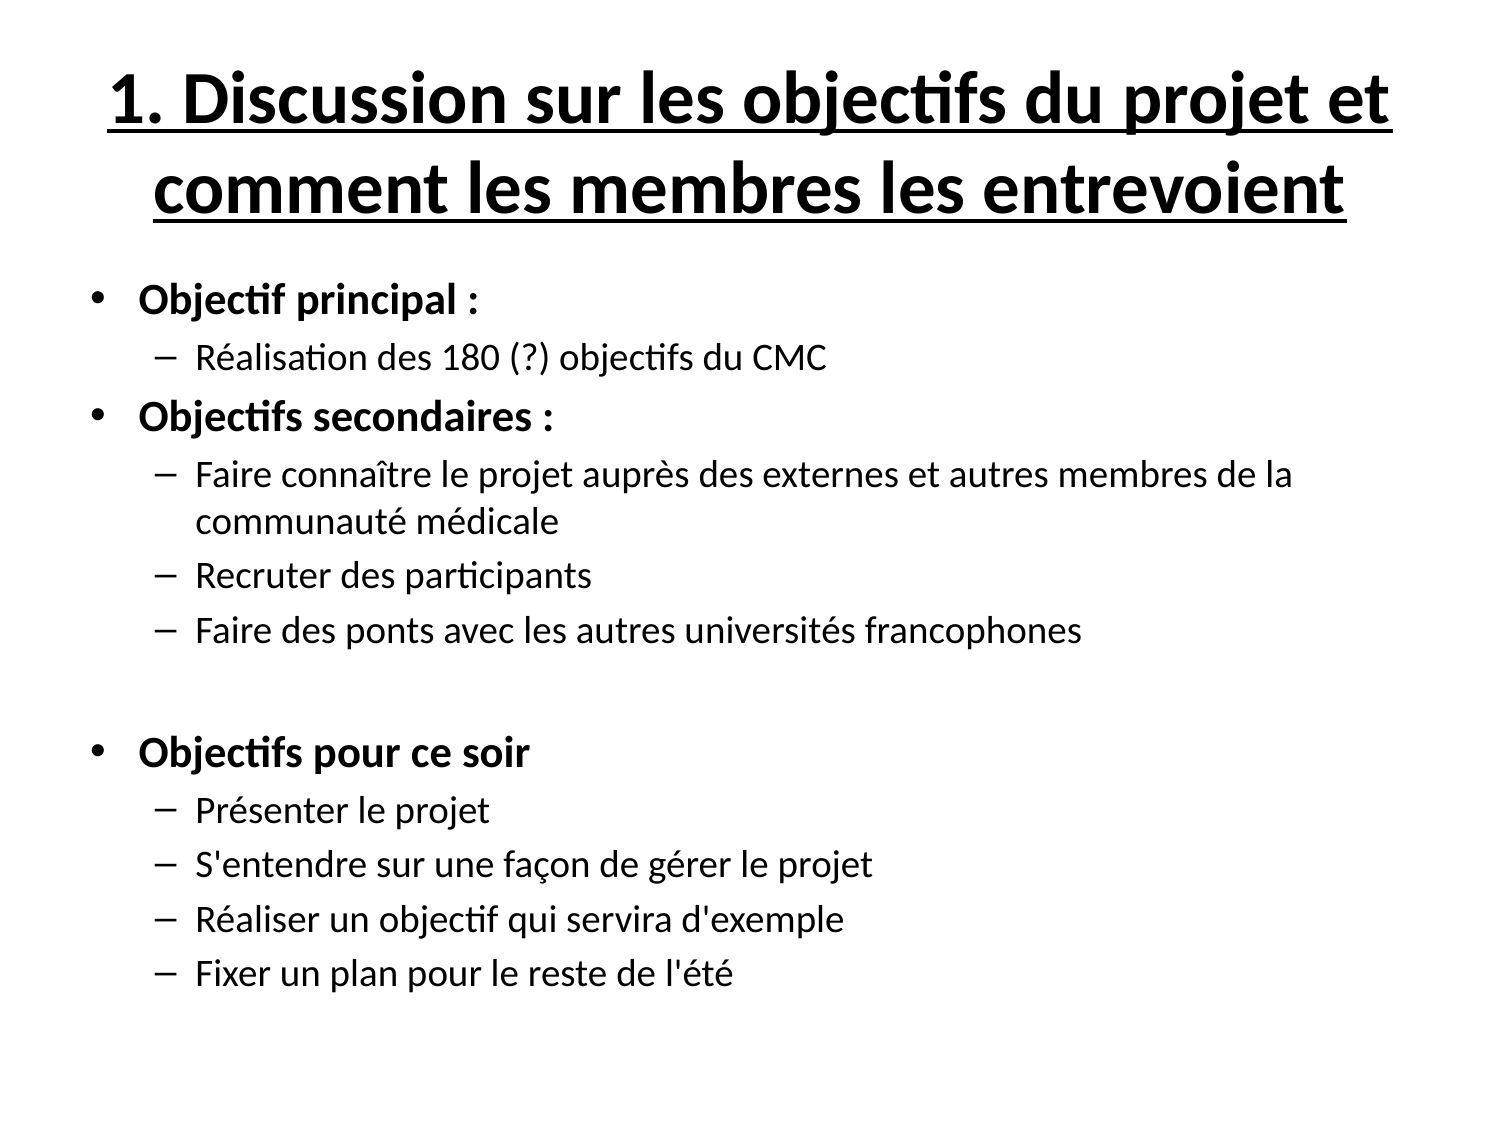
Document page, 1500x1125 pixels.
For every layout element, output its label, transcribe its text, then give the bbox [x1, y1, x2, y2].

title 1. Discussion sur les objectifs du projet et comment les membres les entrevoient [75, 45, 1425, 233]
list Objectif principal : Réalisation des 180 (?) objectifs du CMC Objectifs secondaires : Faire connaître le projet auprès des externes et autres membres de la communauté médicale Recruter des participants Faire des ponts avec les autres universités francophones Objectifs pour ce soir Présenter le projet S'entendre sur une façon de gérer le projet Réaliser un objectif qui servira d'exemple Fixer un plan pour le reste de l'été [75, 262, 1425, 1005]
